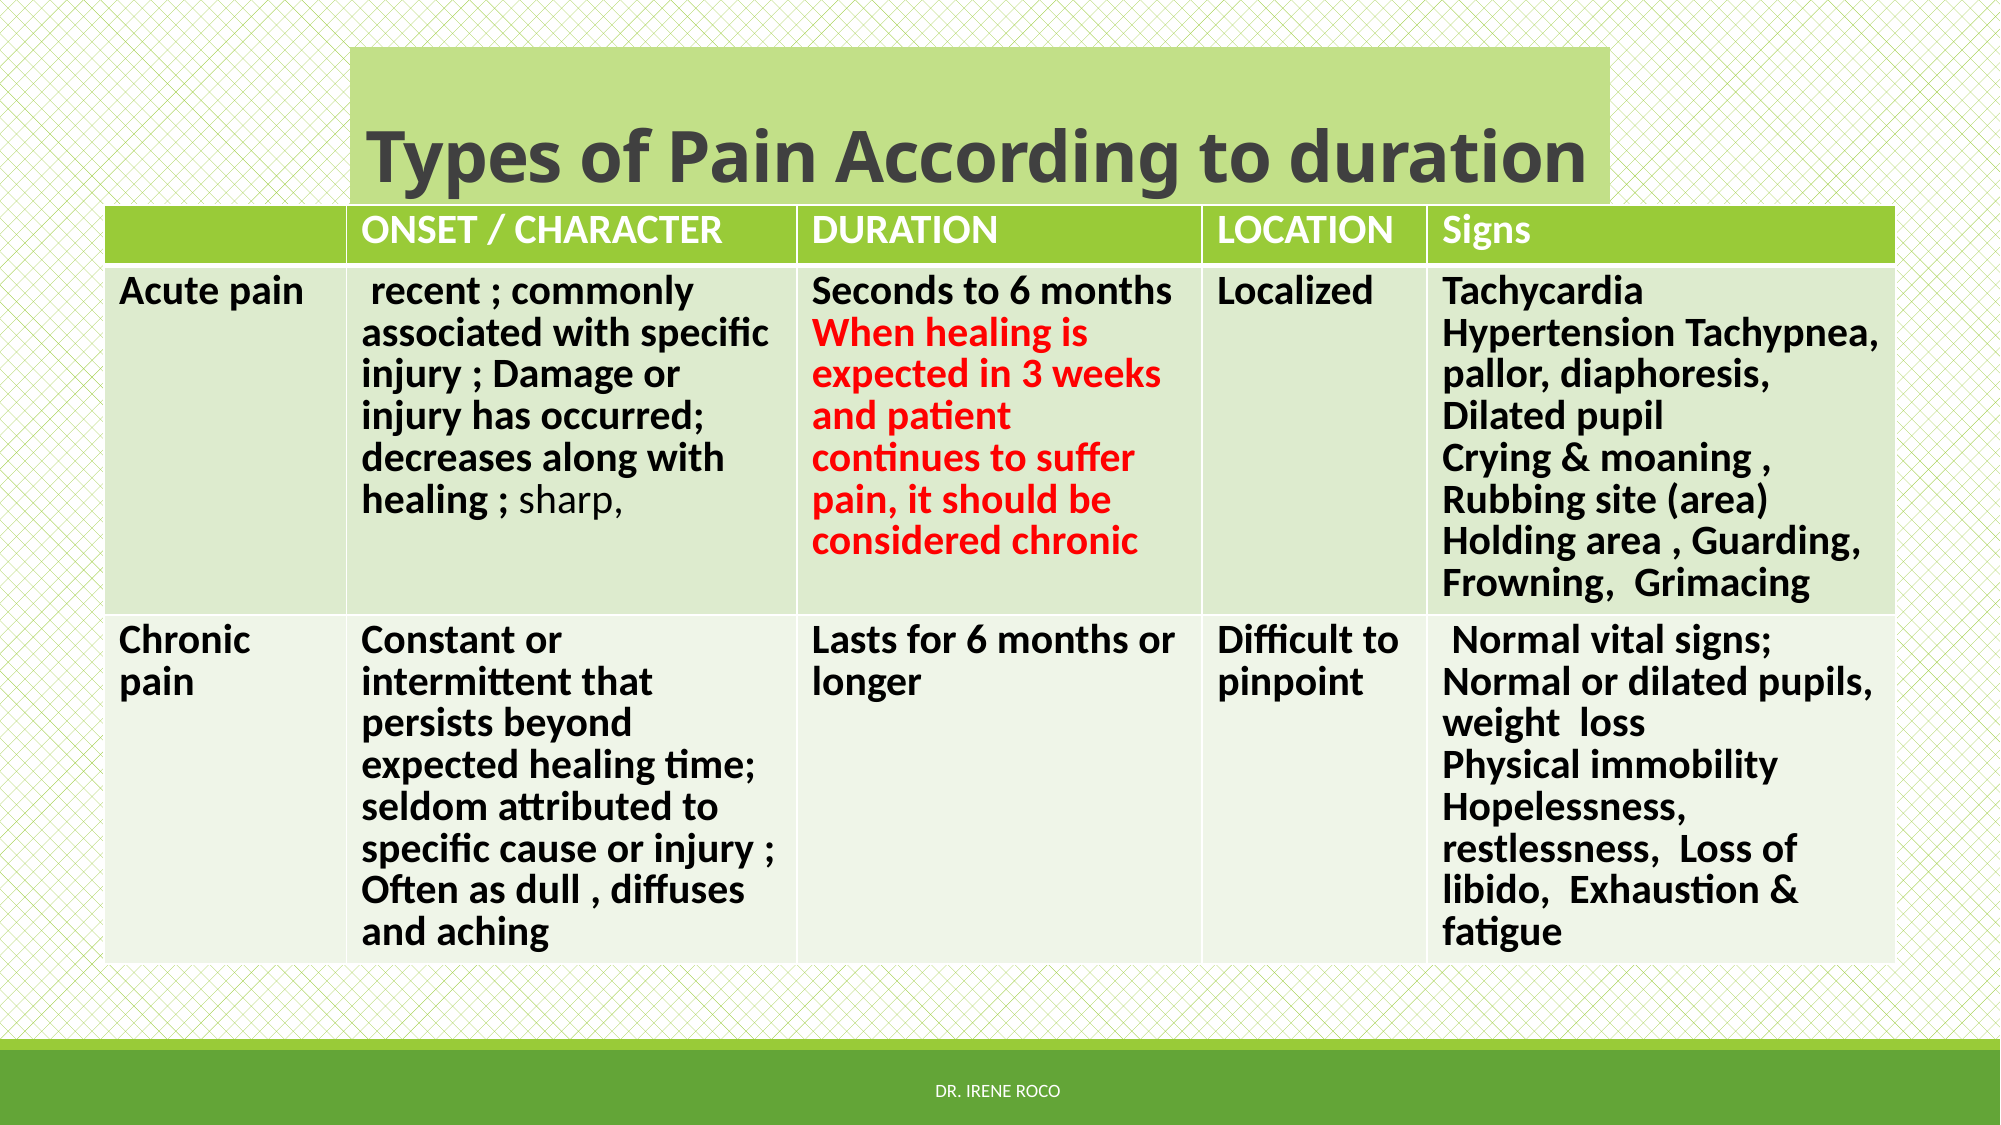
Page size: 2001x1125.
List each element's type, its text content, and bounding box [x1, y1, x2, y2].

table_cell Acute pain [105, 268, 346, 614]
table_cell Normal vital signs; Normal or dilated pupils, weight loss Physical immobility Hopelessness, restlessness, Loss of libido, Exhaustion & fatigue [1428, 616, 1895, 963]
table_cell Chronic pain [105, 616, 346, 963]
table_cell Difficult to pinpoint [1203, 616, 1426, 963]
table_cell Constant or intermittent that persists beyond expected healing time; seldom attributed to specific cause or injury ; Often as dull , diffuses and aching [347, 616, 796, 963]
table_header [105, 206, 346, 263]
table_cell Localized [1203, 268, 1426, 614]
table_cell Lasts for 6 months or longer [798, 616, 1201, 963]
table_header LOCATION [1203, 206, 1426, 263]
table_cell Seconds to 6 months When healing is expected in 3 weeks and patient continues to suffer pain, it should be considered chronic [798, 268, 1201, 614]
table_header Signs [1428, 206, 1895, 263]
title Types of Pain According to duration [350, 47, 1610, 204]
table_cell recent ; commonly associated with specific injury ; Damage or injury has occurred; decreases along with healing ; sharp, [347, 268, 796, 614]
table_cell Tachycardia Hypertension Tachypnea, pallor, diaphoresis, Dilated pupil Crying & moaning , Rubbing site (area) Holding area , Guarding, Frowning, Grimacing [1428, 268, 1895, 614]
table_header DURATION [798, 206, 1201, 263]
footer Dr. Irene Roco [604, 1059, 1396, 1120]
table_header ONSET / CHARACTER [347, 206, 796, 263]
